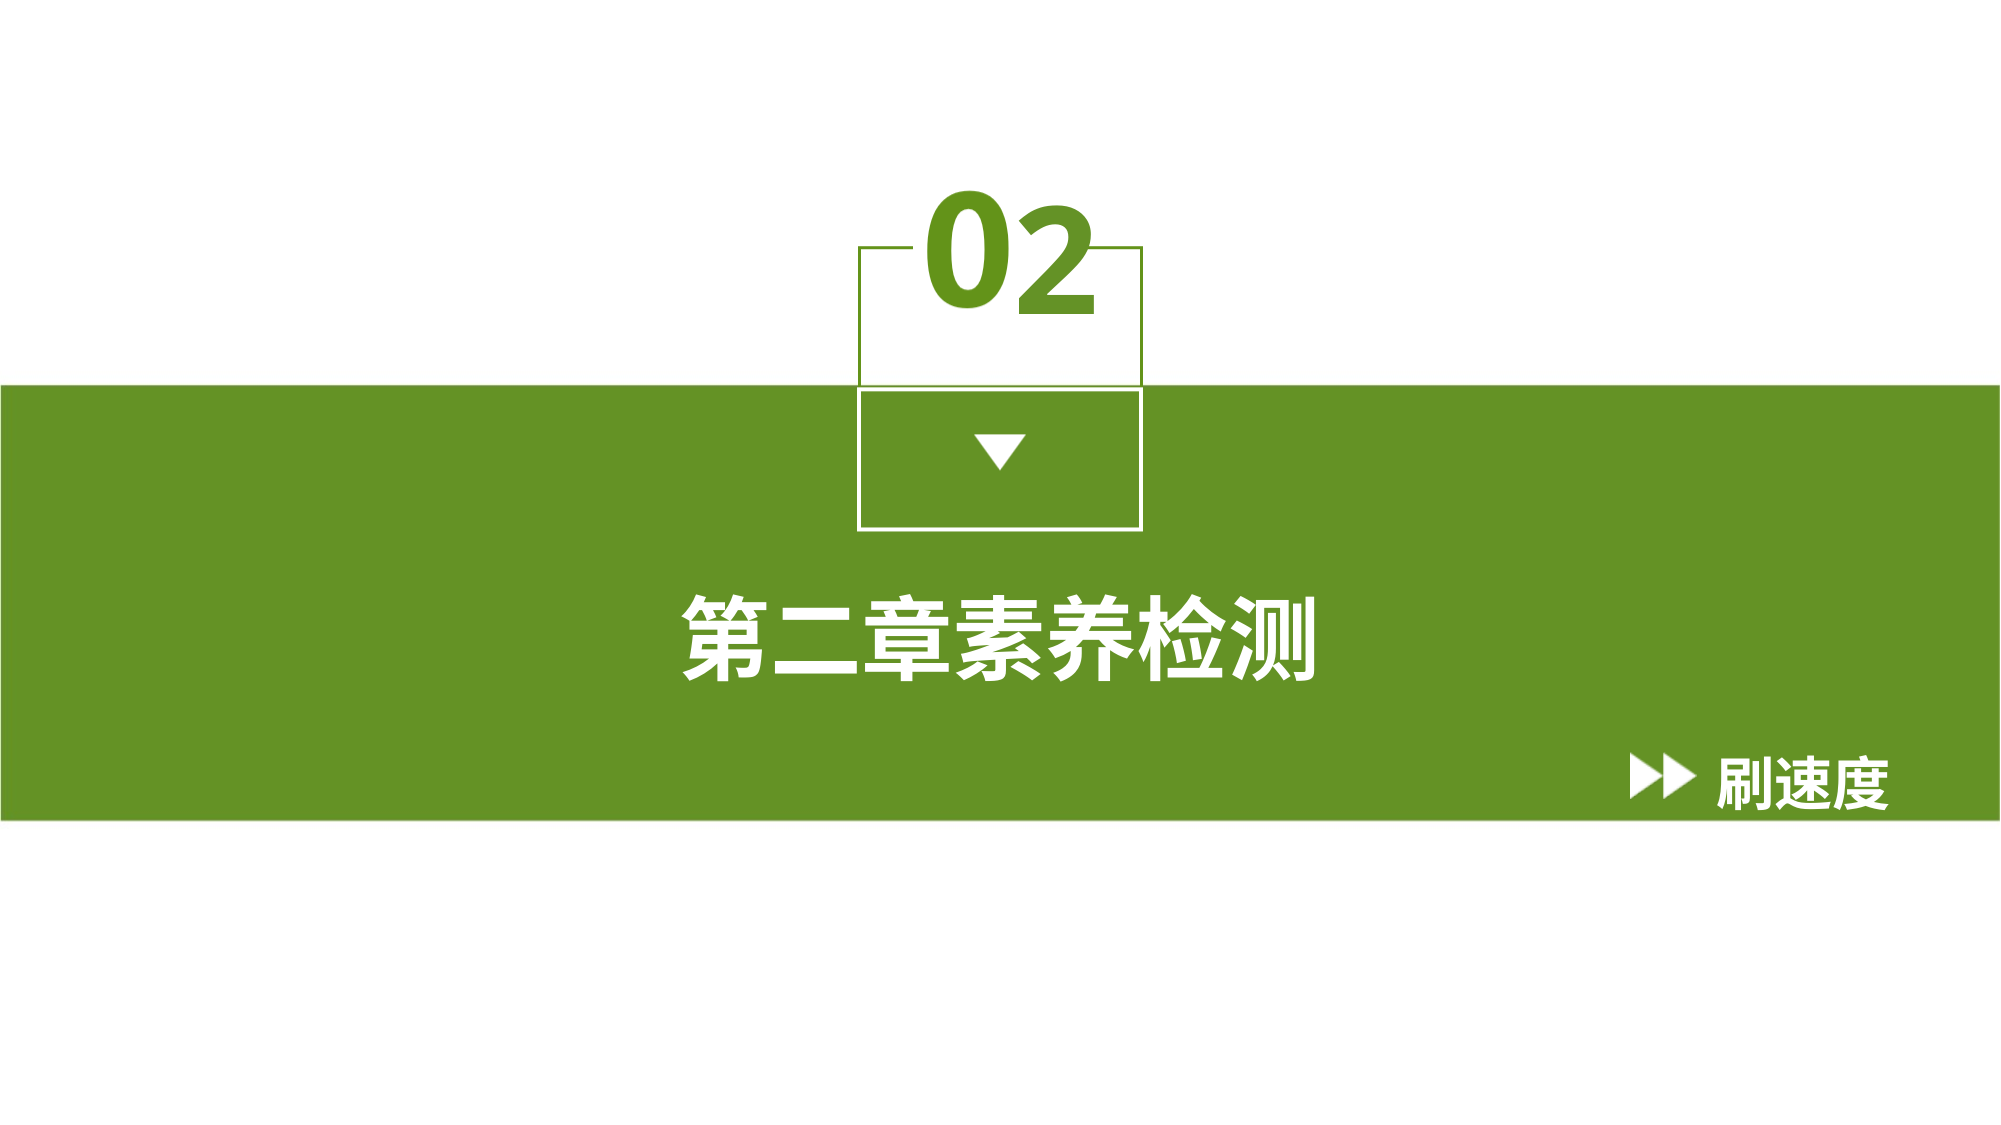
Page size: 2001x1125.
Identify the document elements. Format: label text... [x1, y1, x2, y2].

picture [0, 0, 2000, 572]
text_box 第二章素养检测 [0, 572, 2000, 699]
picture [0, 699, 2000, 1125]
text_box 刷速度 [1715, 718, 1997, 812]
text_box 2 [1013, 156, 1173, 353]
